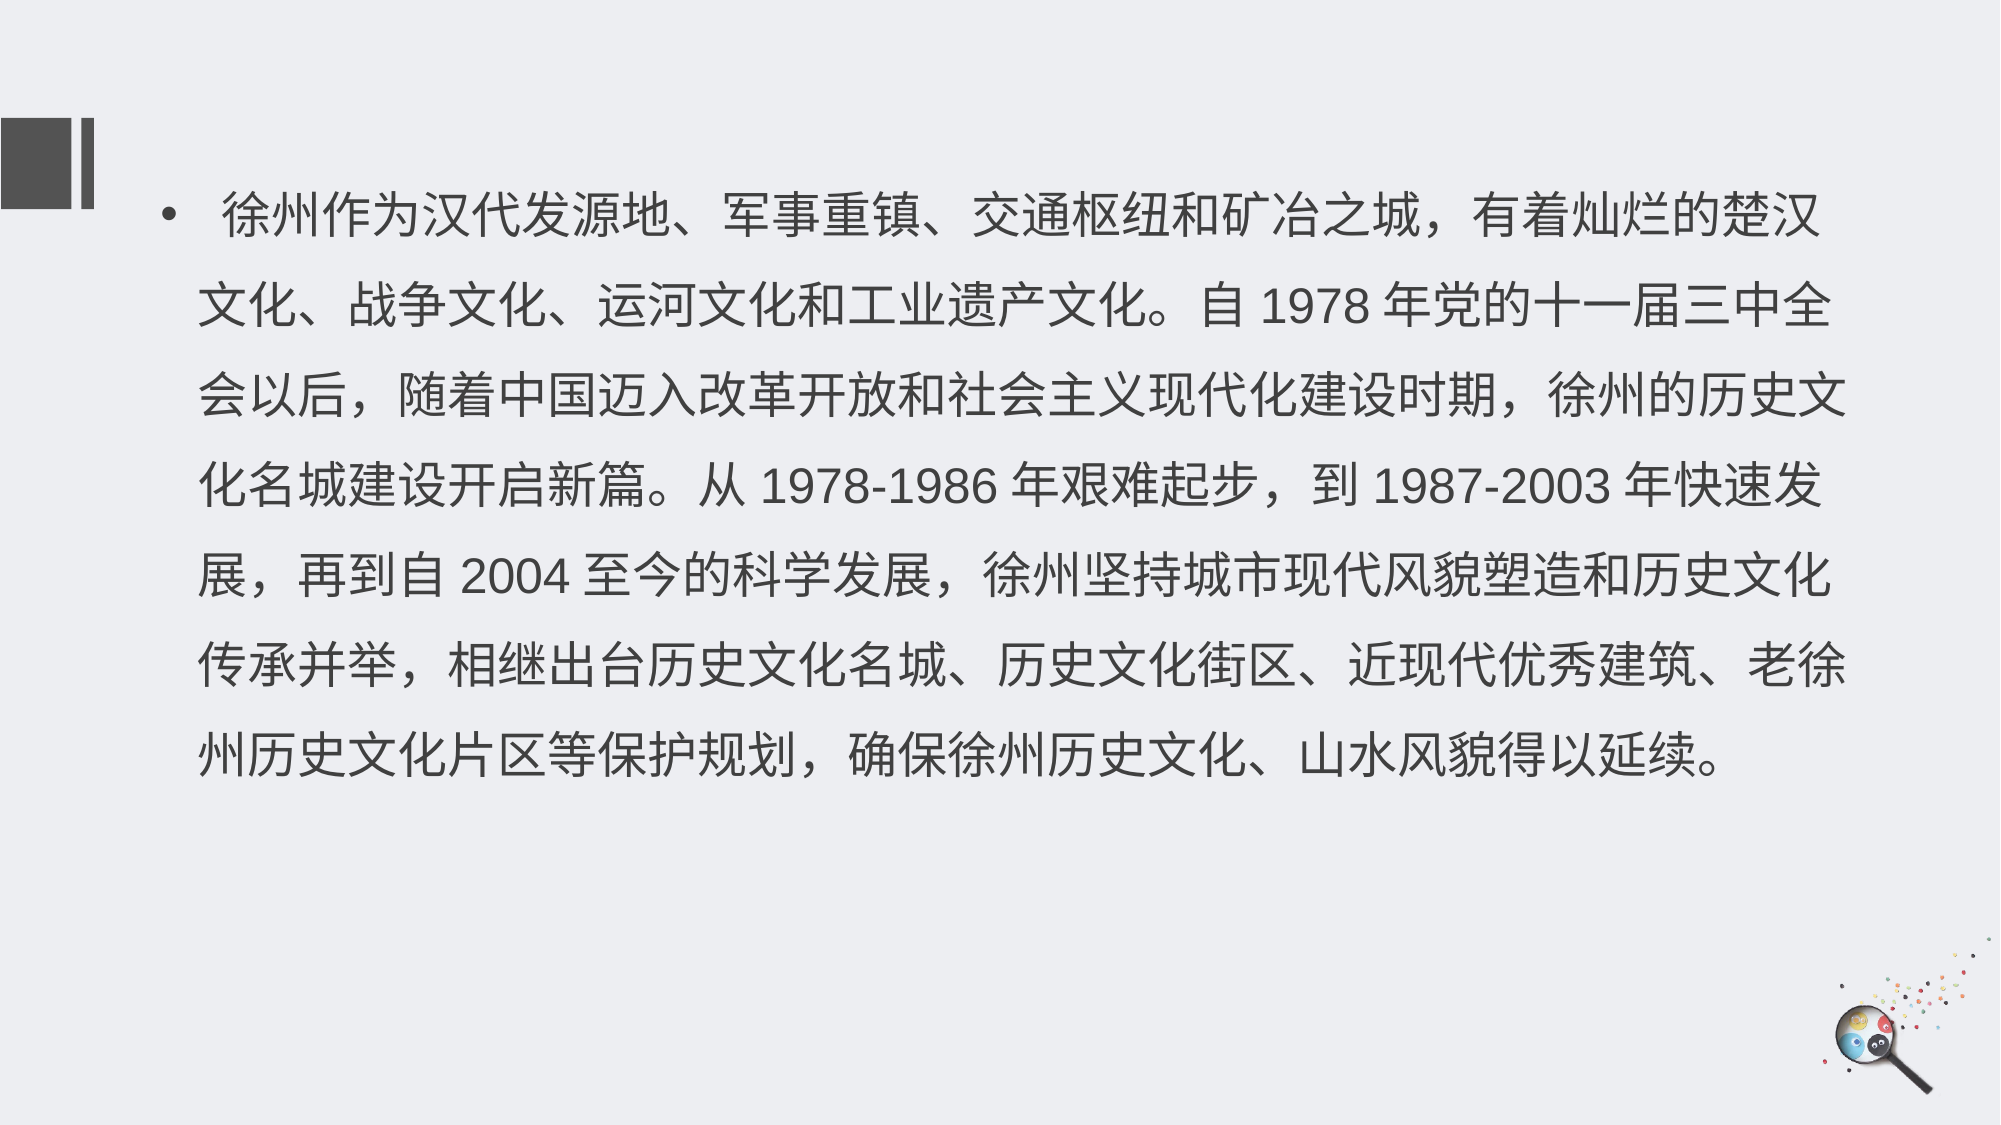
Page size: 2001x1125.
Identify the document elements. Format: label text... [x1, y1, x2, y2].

list 徐州作为汉代发源地、军事重镇、交通枢纽和矿冶之城，有着灿烂的楚汉文化、战争文化、运河文化和工业遗产文化。自1978年党的十一届三中全会以后，随着中国迈入改革开放和社会主义现代化建设时期，徐州的历史文化名城建设开启新篇。从1978-1986年艰难起步，到1987-2003年快速发展，再到自2004至今的科学发展，徐州坚持城市现代风貌塑造和历史文化传承并举，相继出台历史文化名城、历史文化街区、近现代优秀建筑、老徐州历史文化片区等保护规划，确保徐州历史文化、山水风貌得以延续。 [145, 145, 1871, 1099]
picture [1808, 932, 1993, 1103]
